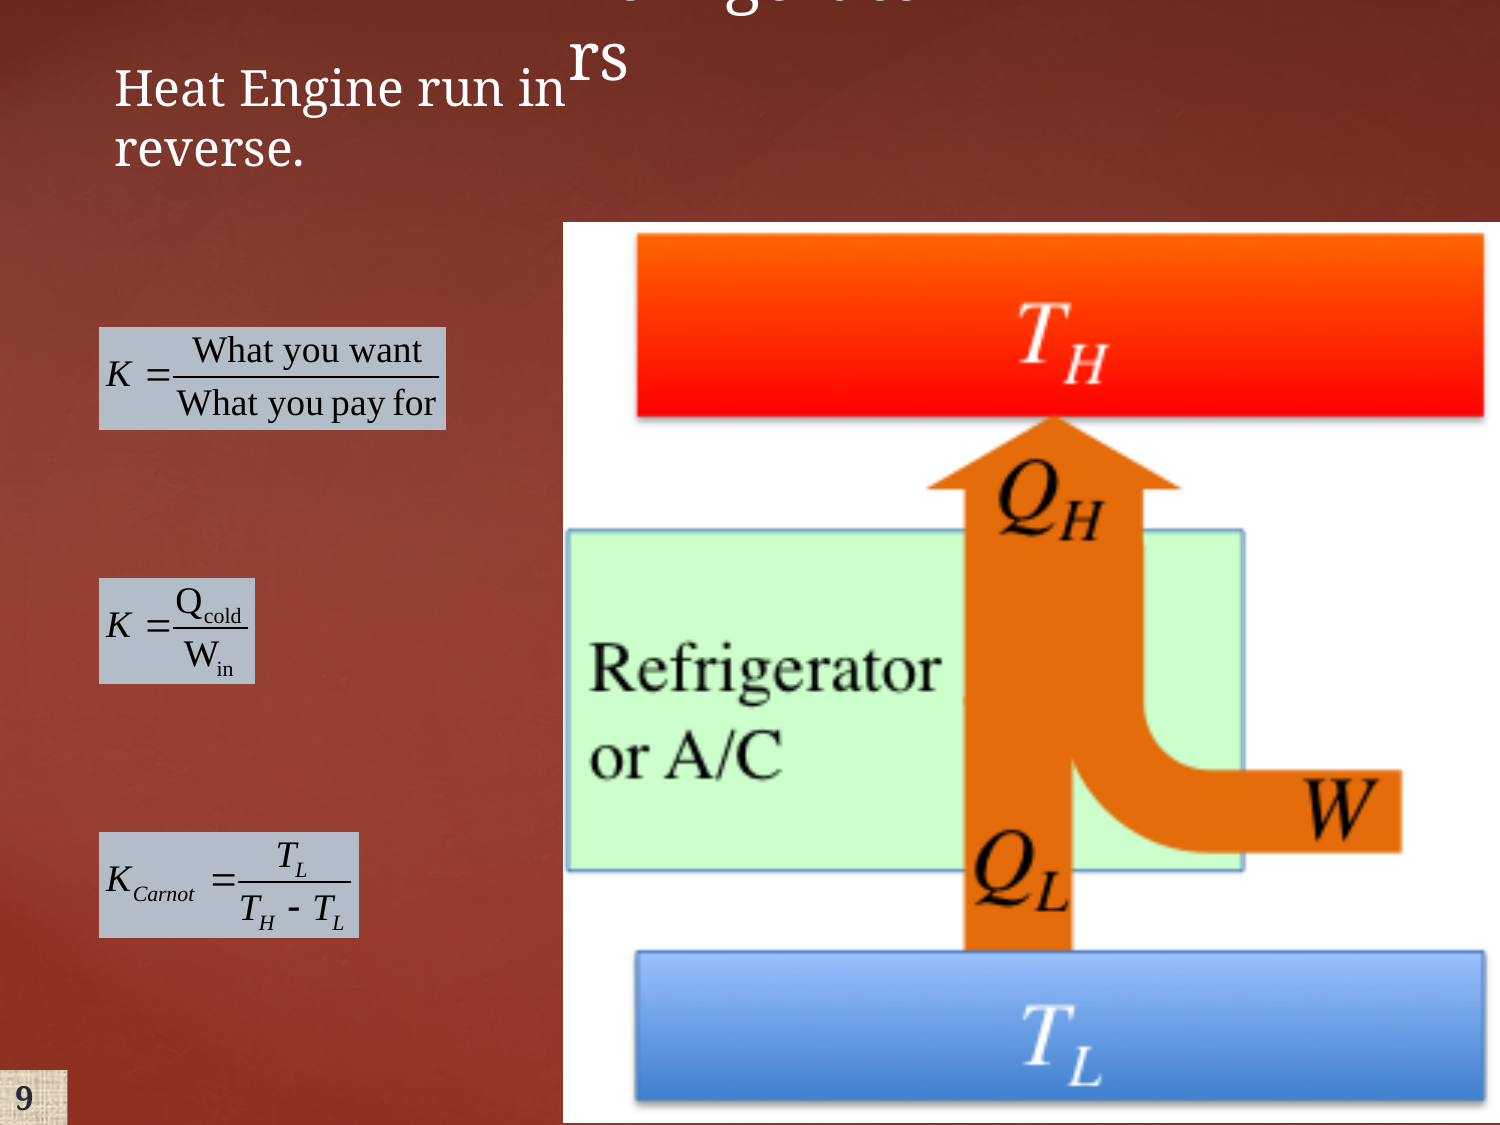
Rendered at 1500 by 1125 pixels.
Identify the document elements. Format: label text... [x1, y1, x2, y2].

text_box 9 [0, 1070, 68, 1125]
text_box Heat Engine run in reverse. [99, 111, 700, 184]
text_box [98, 831, 360, 939]
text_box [98, 326, 447, 431]
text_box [98, 577, 256, 685]
text_box Refrigerators [553, 3, 947, 101]
picture [563, 222, 1500, 1124]
